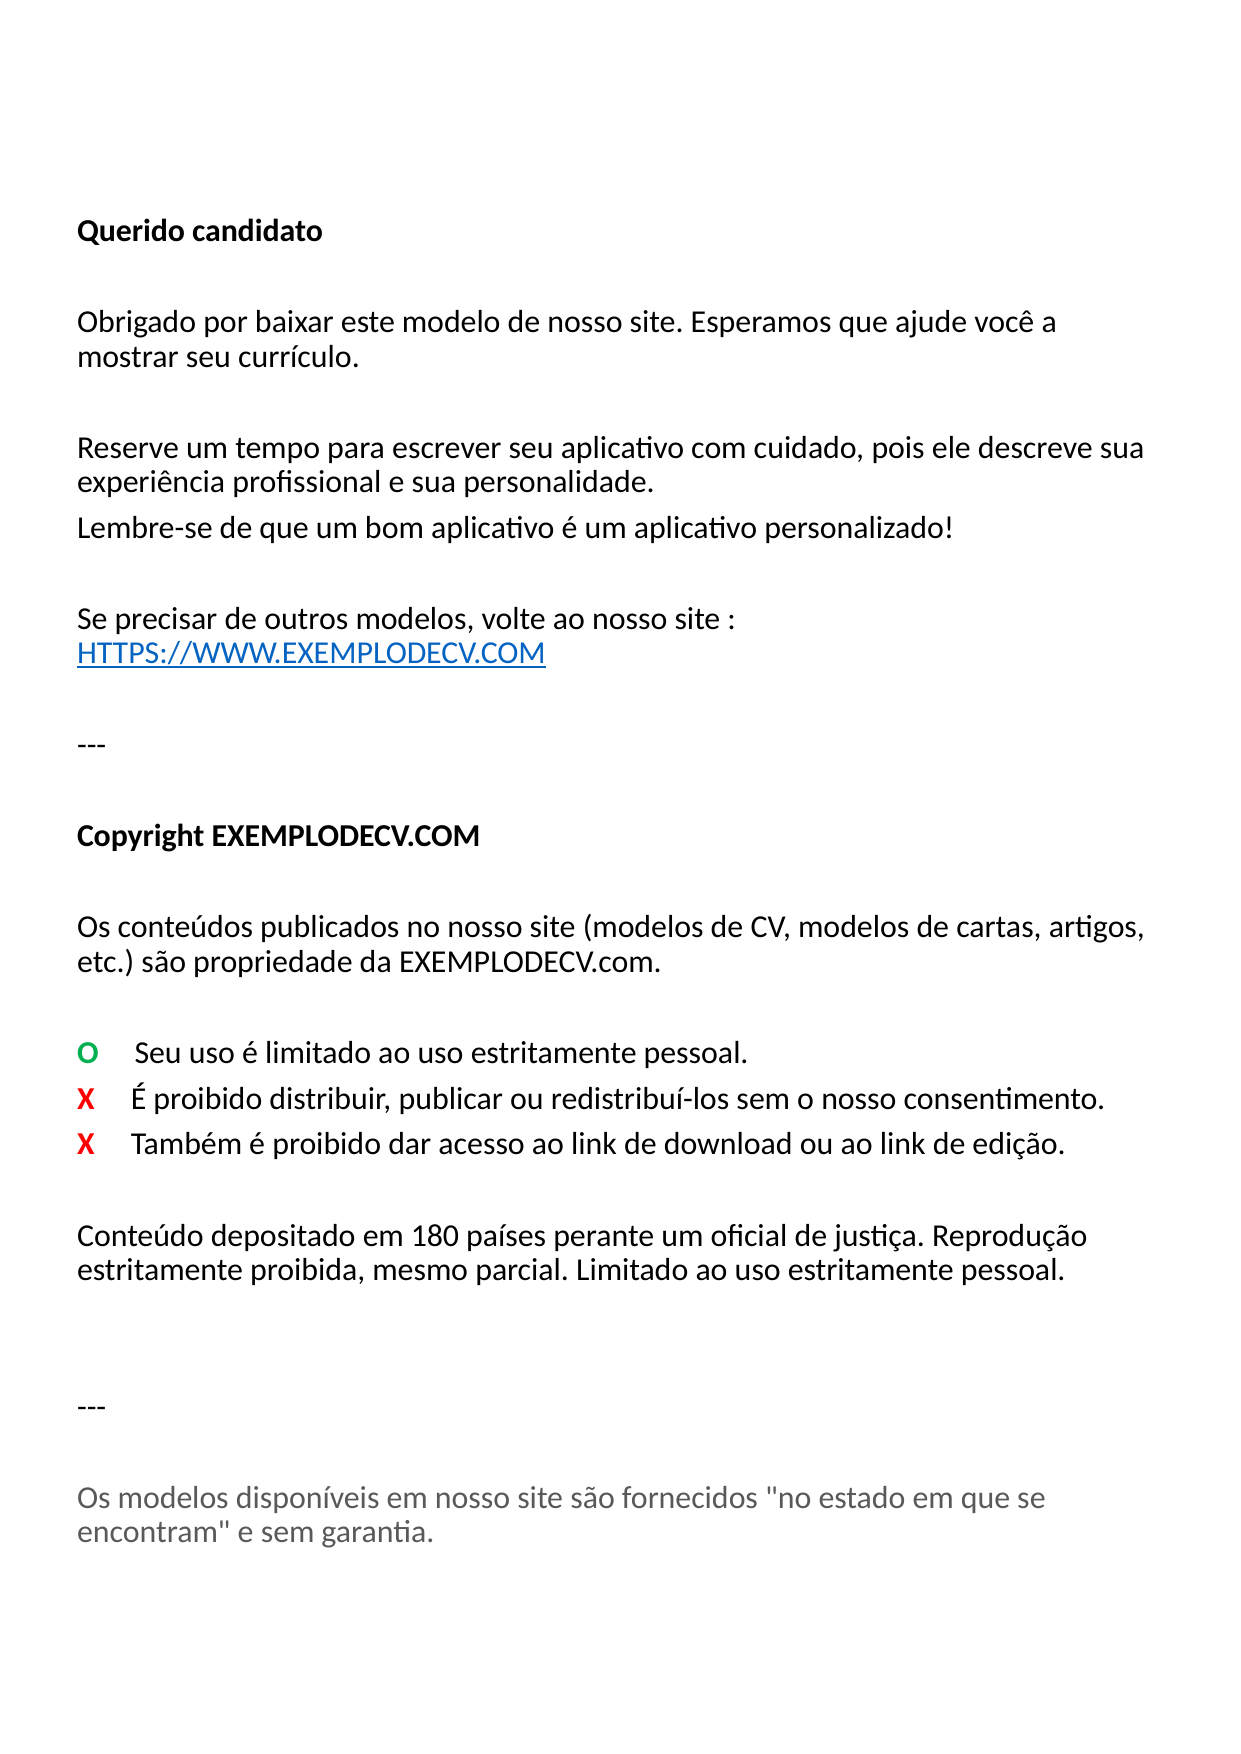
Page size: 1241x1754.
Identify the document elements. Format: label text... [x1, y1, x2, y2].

list Querido candidato Obrigado por baixar este modelo de nosso site. Esperamos que ajude você a mostrar seu currículo. Reserve um tempo para escrever seu aplicativo com cuidado, pois ele descreve sua experiência profissional e sua personalidade. Lembre-se de que um bom aplicativo é um aplicativo personalizado! Se precisar de outros modelos, volte ao nosso site : HTTPS://WWW.EXEMPLODECV.COM --- Copyright EXEMPLODECV.COM Os conteúdos publicados no nosso site (modelos de CV, modelos de cartas, artigos, etc.) são propriedade da EXEMPLODECV.com. O Seu uso é limitado ao uso estritamente pessoal. X É proibido distribuir, publicar ou redistribuí-los sem o nosso consentimento. X Também é proibido dar acesso ao link de download ou ao link de edição. Conteúdo depositado em 180 países perante um oficial de justiça. Reprodução estritamente proibida, mesmo parcial. Limitado ao uso estritamente pessoal. --- Os modelos disponíveis em nosso site são fornecidos "no estado em que se encontram" e sem garantia. [62, 111, 1179, 1567]
